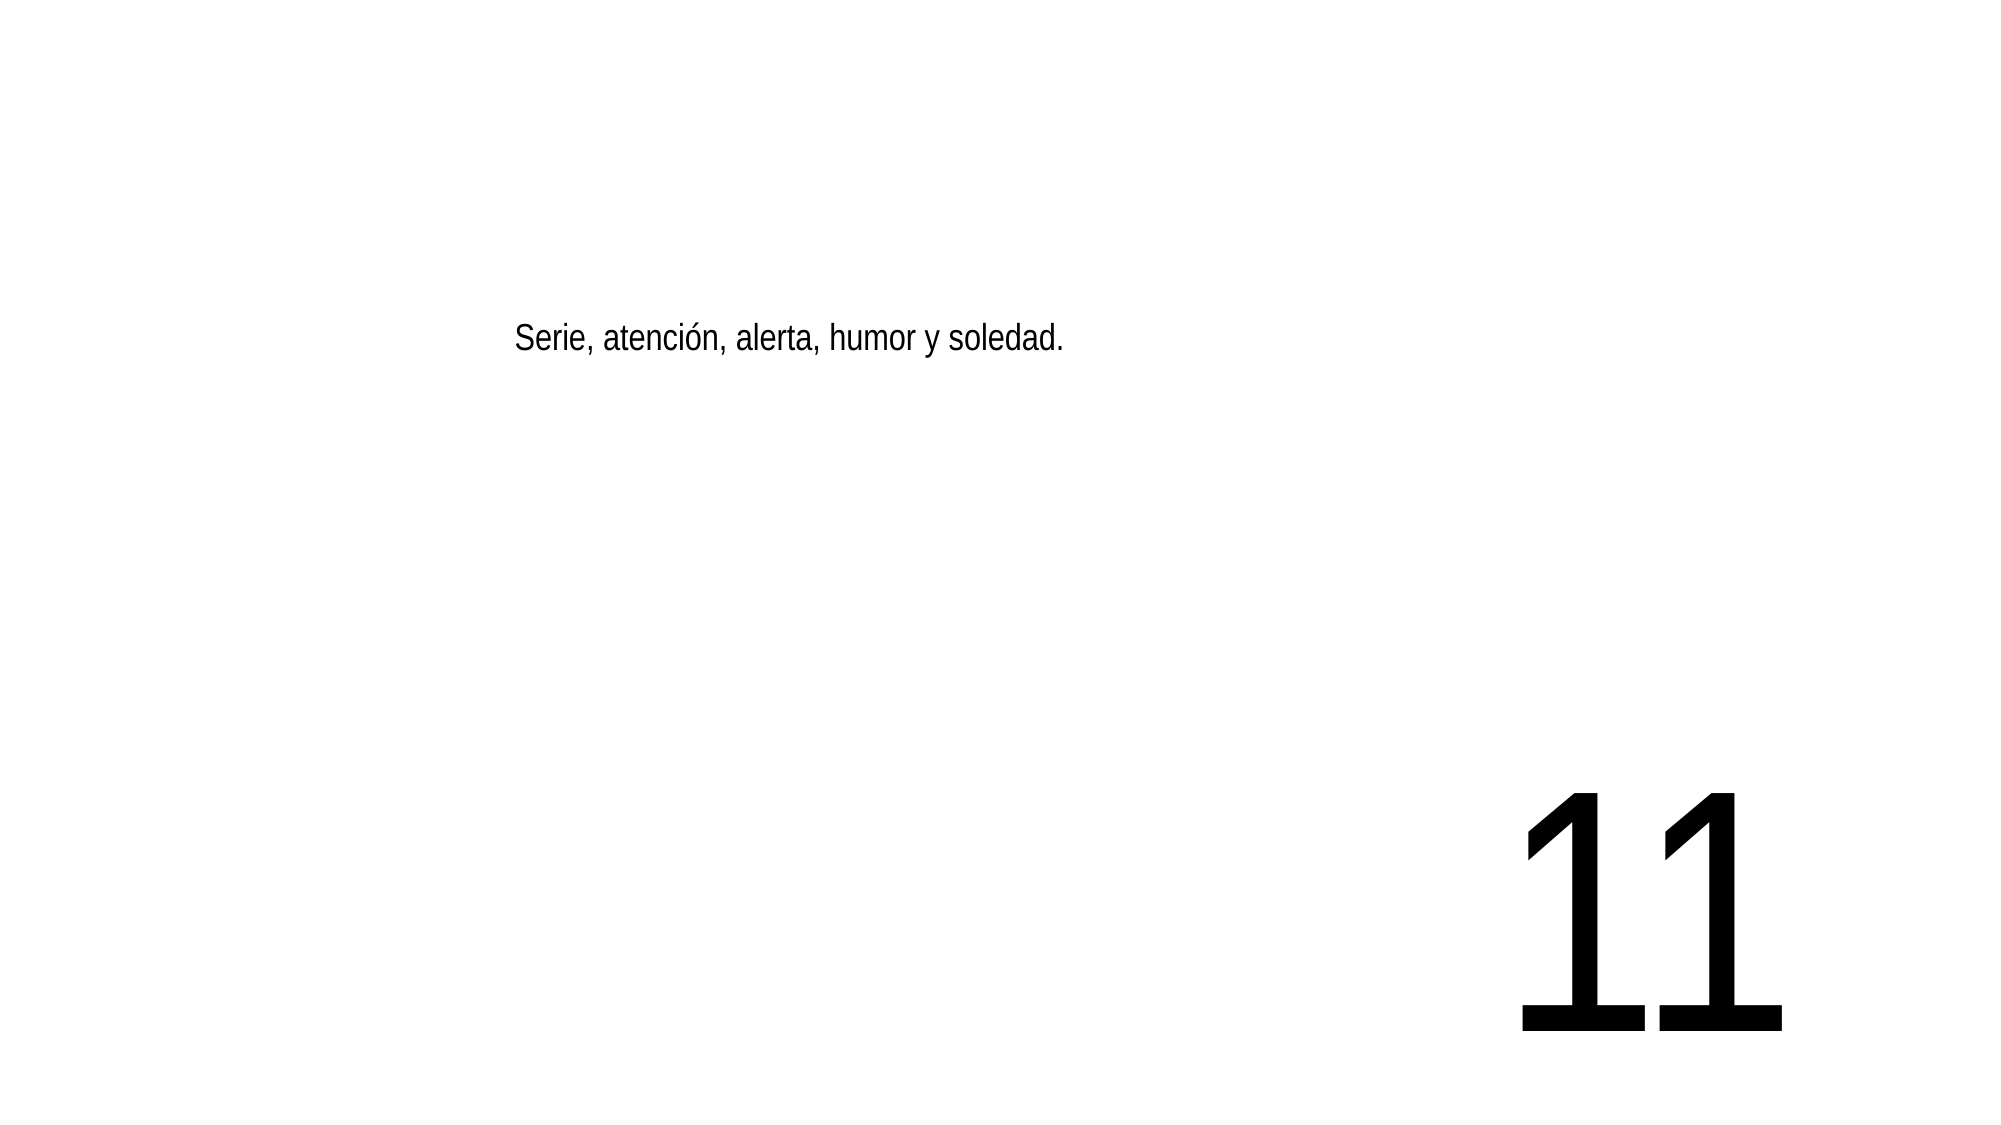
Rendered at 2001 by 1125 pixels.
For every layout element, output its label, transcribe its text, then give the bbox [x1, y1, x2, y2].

text_box 11 [1428, 678, 1870, 1109]
text_box Serie, atención, alerta, humor y soledad. [499, 305, 1500, 366]
